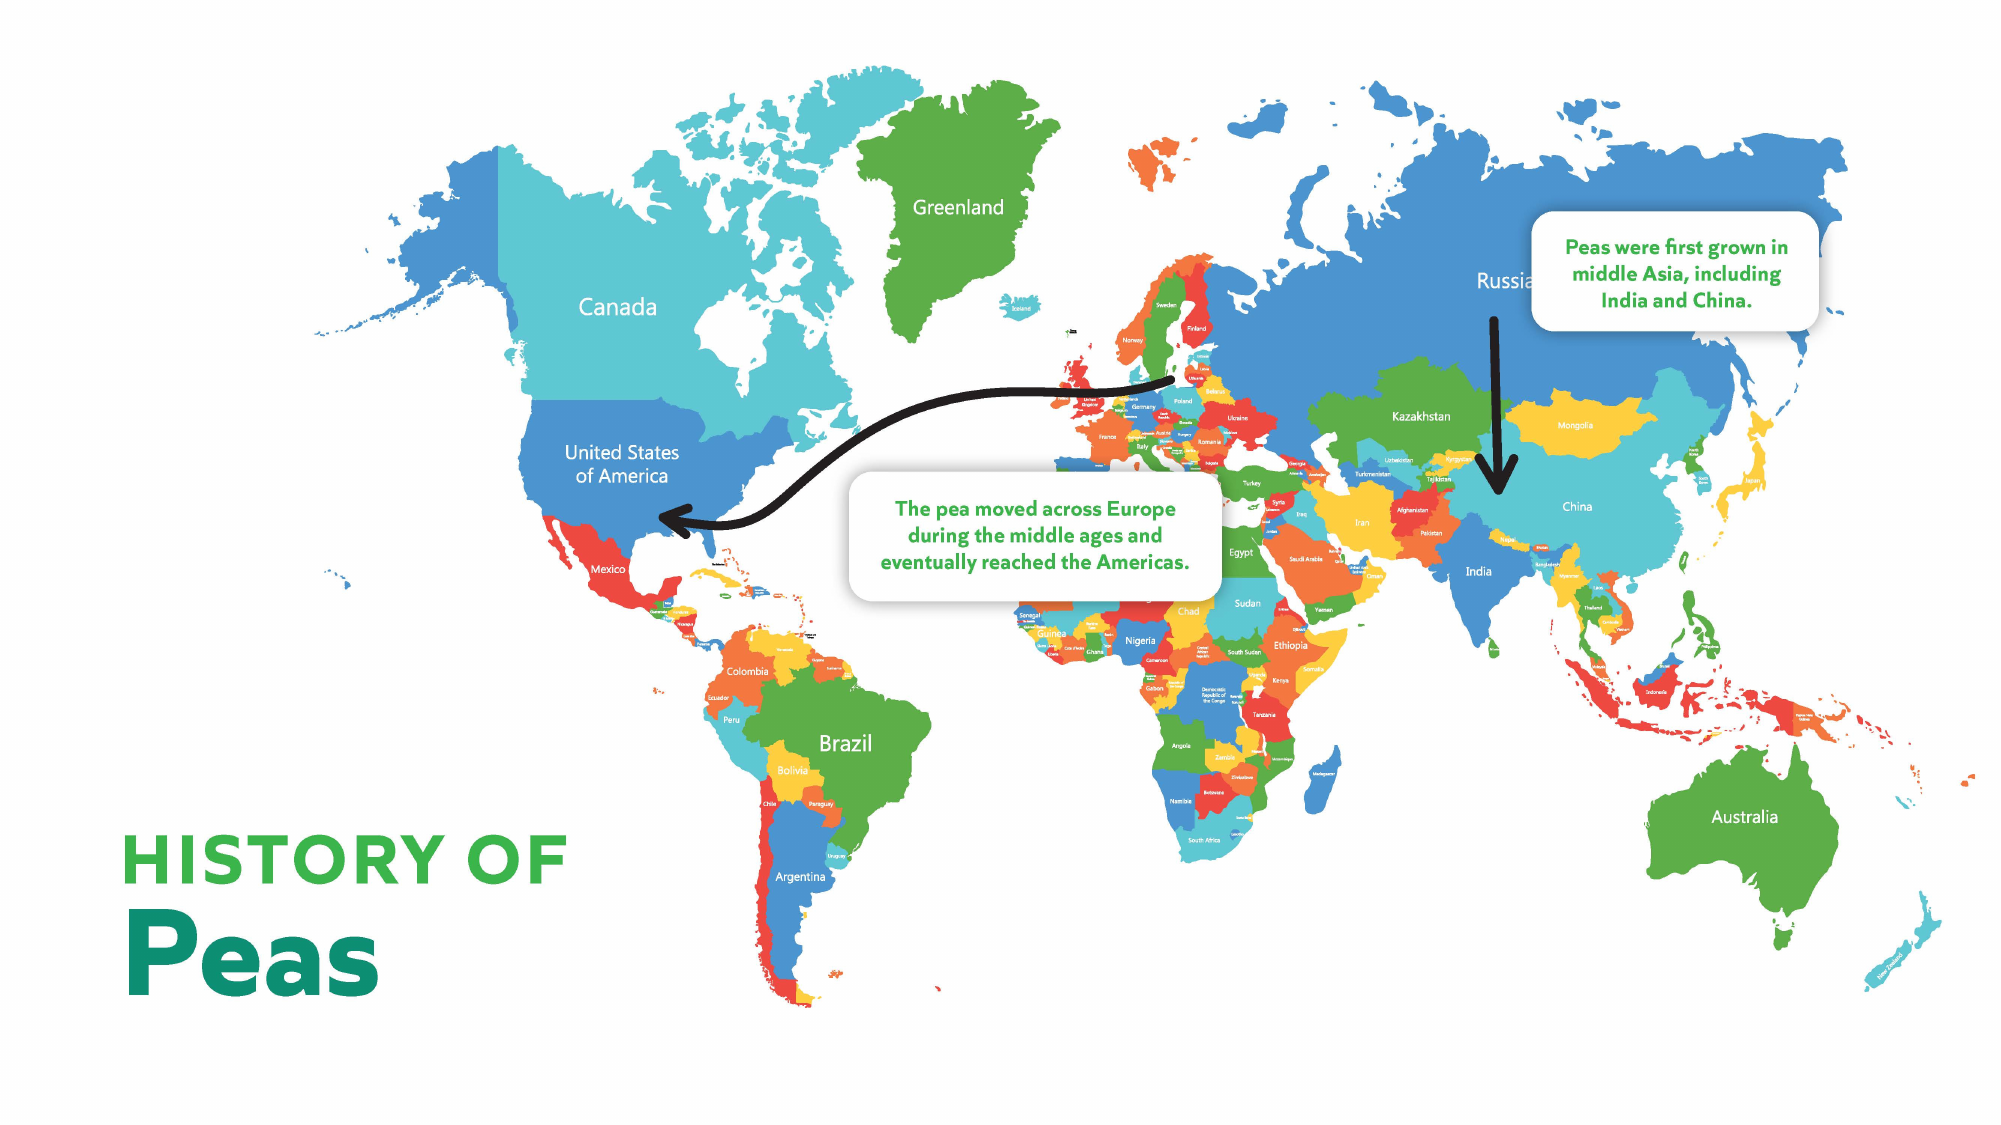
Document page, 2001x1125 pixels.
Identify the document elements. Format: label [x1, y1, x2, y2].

list [0, 0, 2000, 1125]
